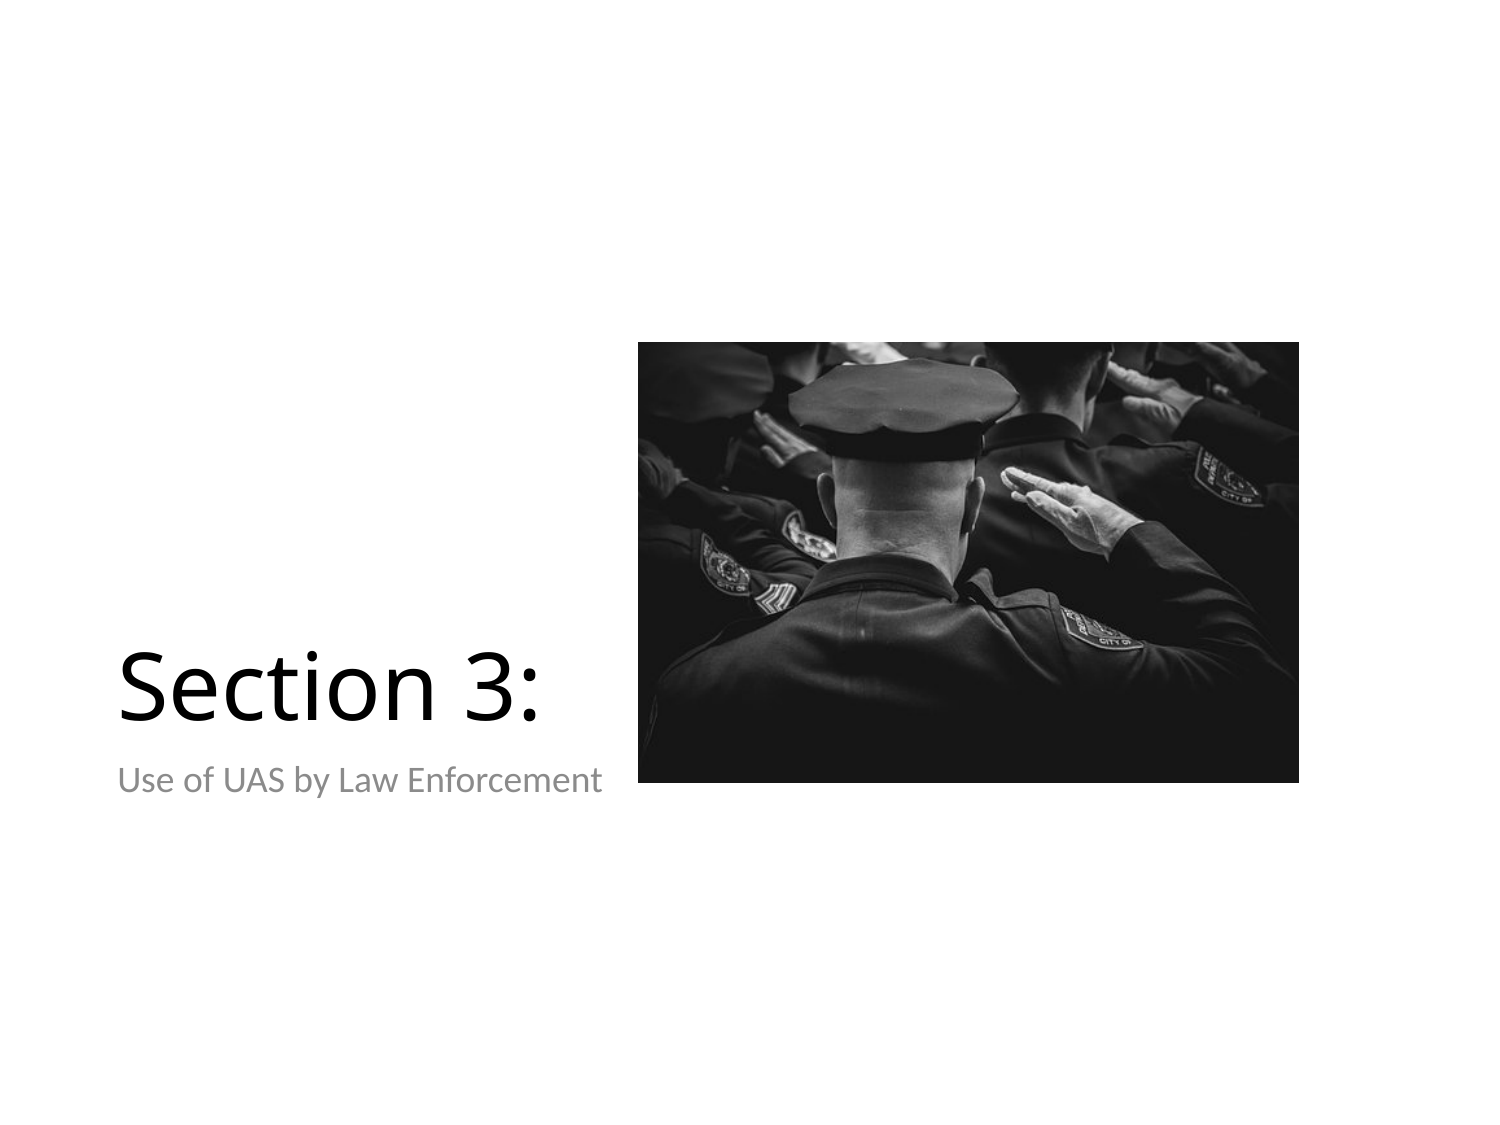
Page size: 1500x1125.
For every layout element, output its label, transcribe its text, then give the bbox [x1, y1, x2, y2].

picture [638, 342, 1299, 783]
list Use of UAS by Law Enforcement [102, 752, 1397, 1000]
title Section 3: [102, 280, 1397, 749]
